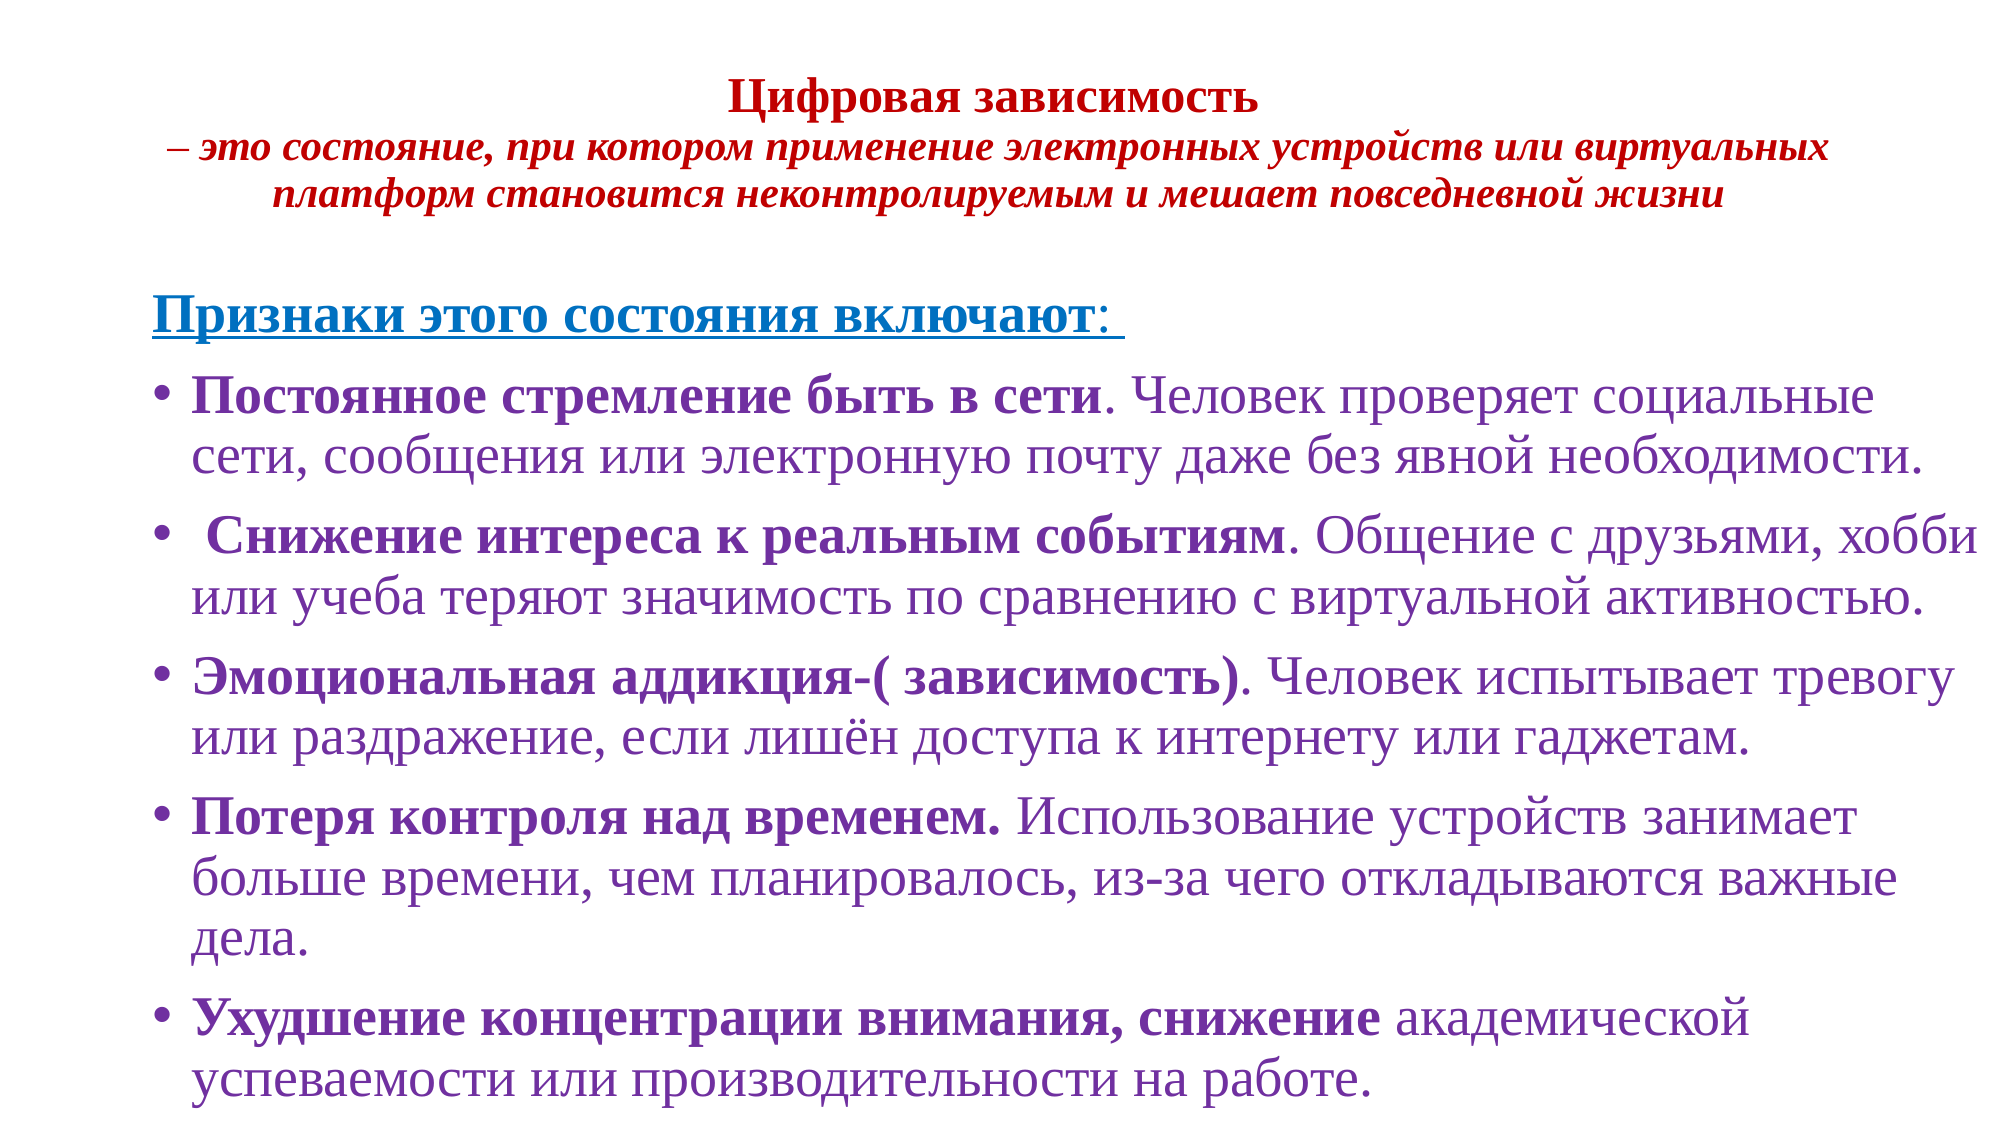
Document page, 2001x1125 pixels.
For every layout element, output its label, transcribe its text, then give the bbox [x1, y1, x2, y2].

list Признаки этого состояния включают: Постоянное стремление быть в сети. Человек проверяет социальные сети, сообщения или электронную почту даже без явной необходимости. Снижение интереса к реальным событиям. Общение с друзьями, хобби или учеба теряют значимость по сравнению с виртуальной активностью. Эмоциональная аддикция-( зависимость). Человек испытывает тревогу или раздражение, если лишён доступа к интернету или гаджетам. Потеря контроля над временем. Использование устройств занимает больше времени, чем планировалось, из-за чего откладываются важные дела. Ухудшение концентрации внимания, снижение академической успеваемости или производительности на работе. [137, 277, 2000, 1125]
title Цифровая зависимость – это состояние, при котором применение электронных устройств или виртуальных платформ становится неконтролируемым и мешает повседневной жизни [137, 59, 1863, 277]
